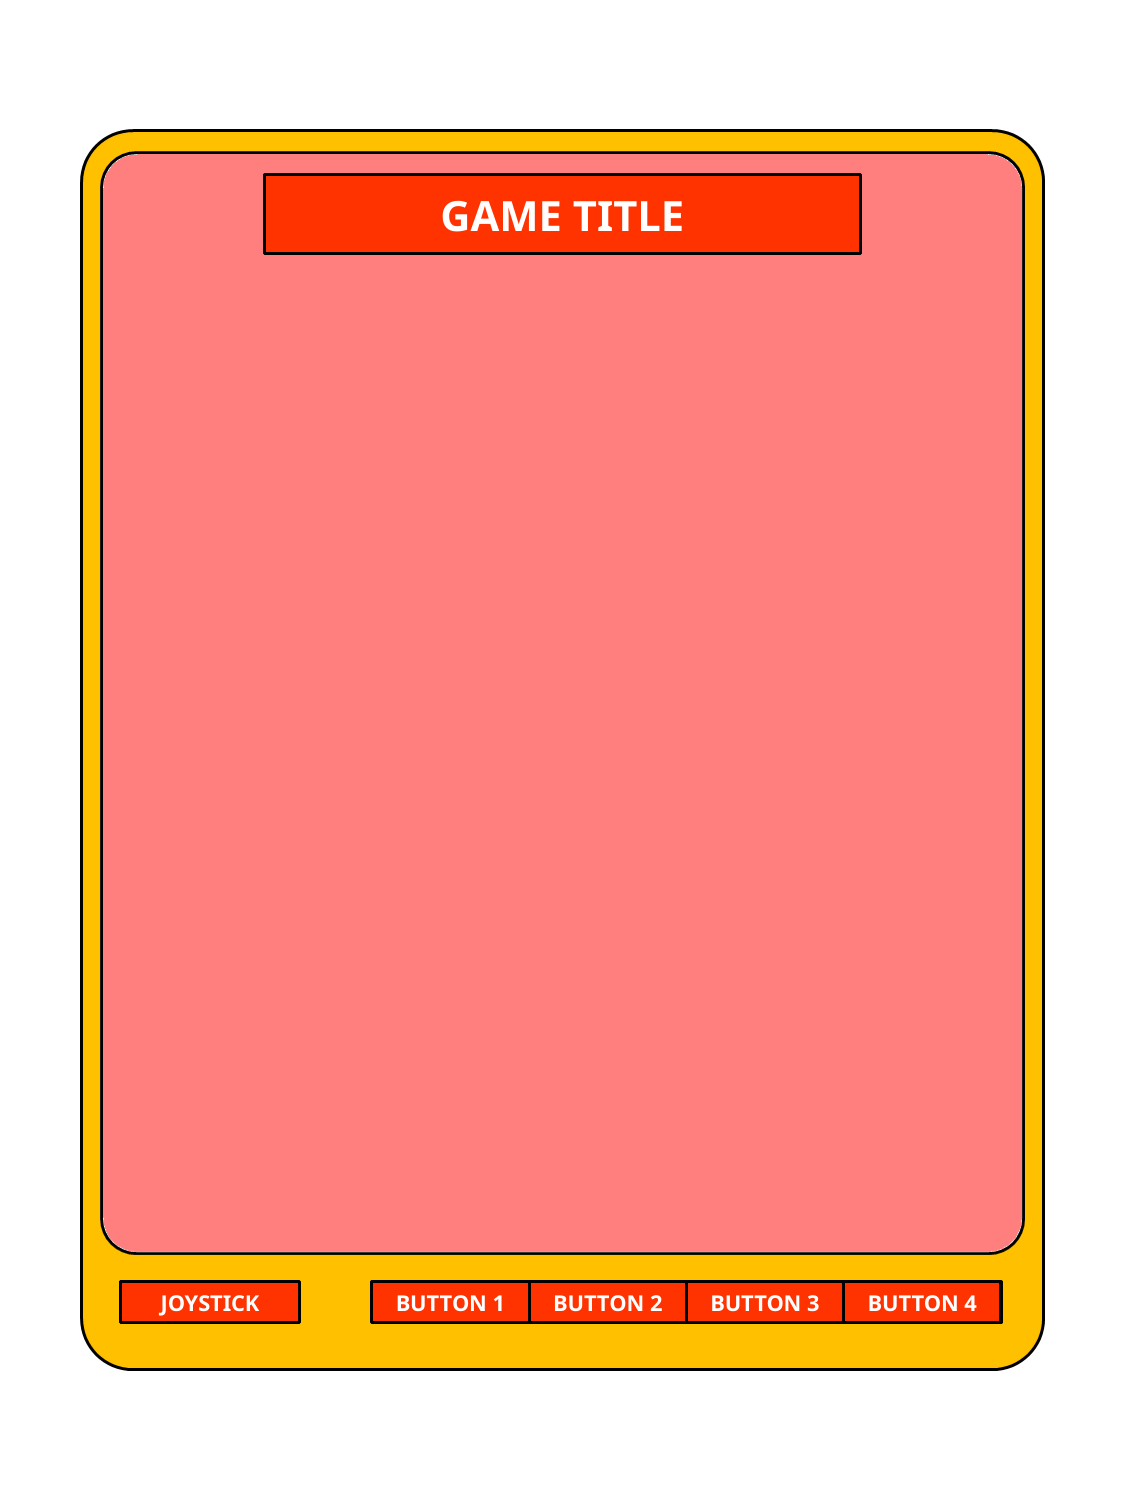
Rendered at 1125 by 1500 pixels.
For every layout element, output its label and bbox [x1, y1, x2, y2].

text_box [80, 129, 1045, 1371]
